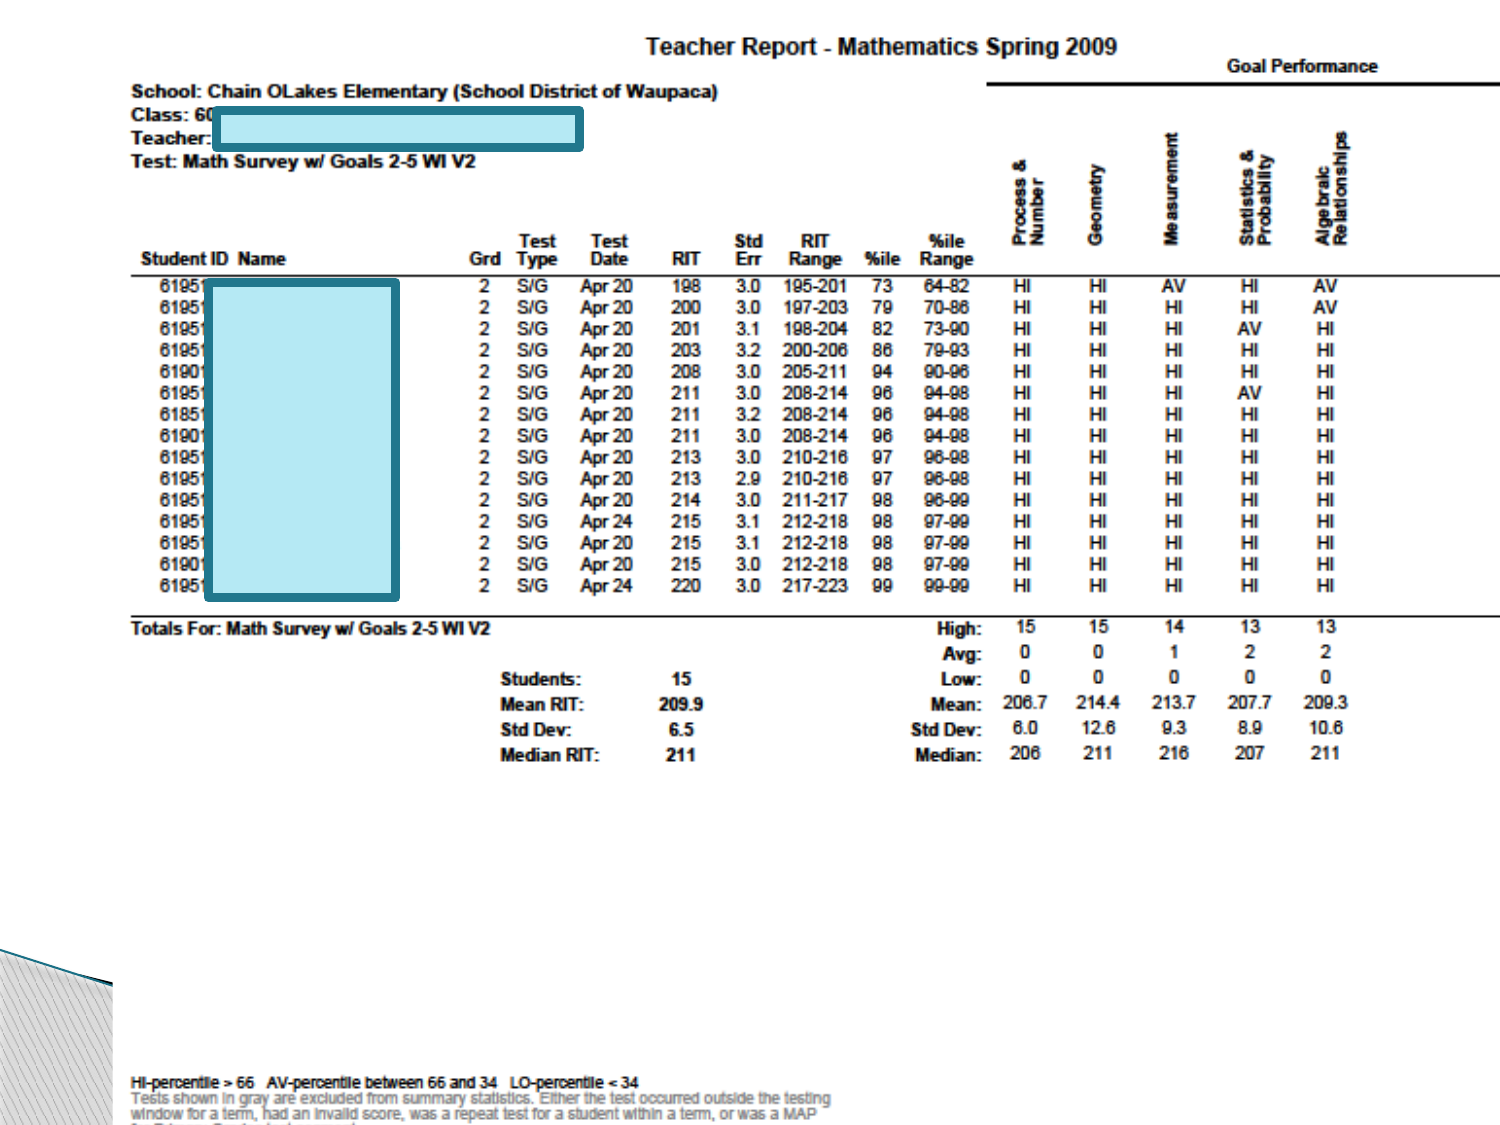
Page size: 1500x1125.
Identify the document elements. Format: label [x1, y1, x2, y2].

text_box [112, 0, 1500, 1125]
